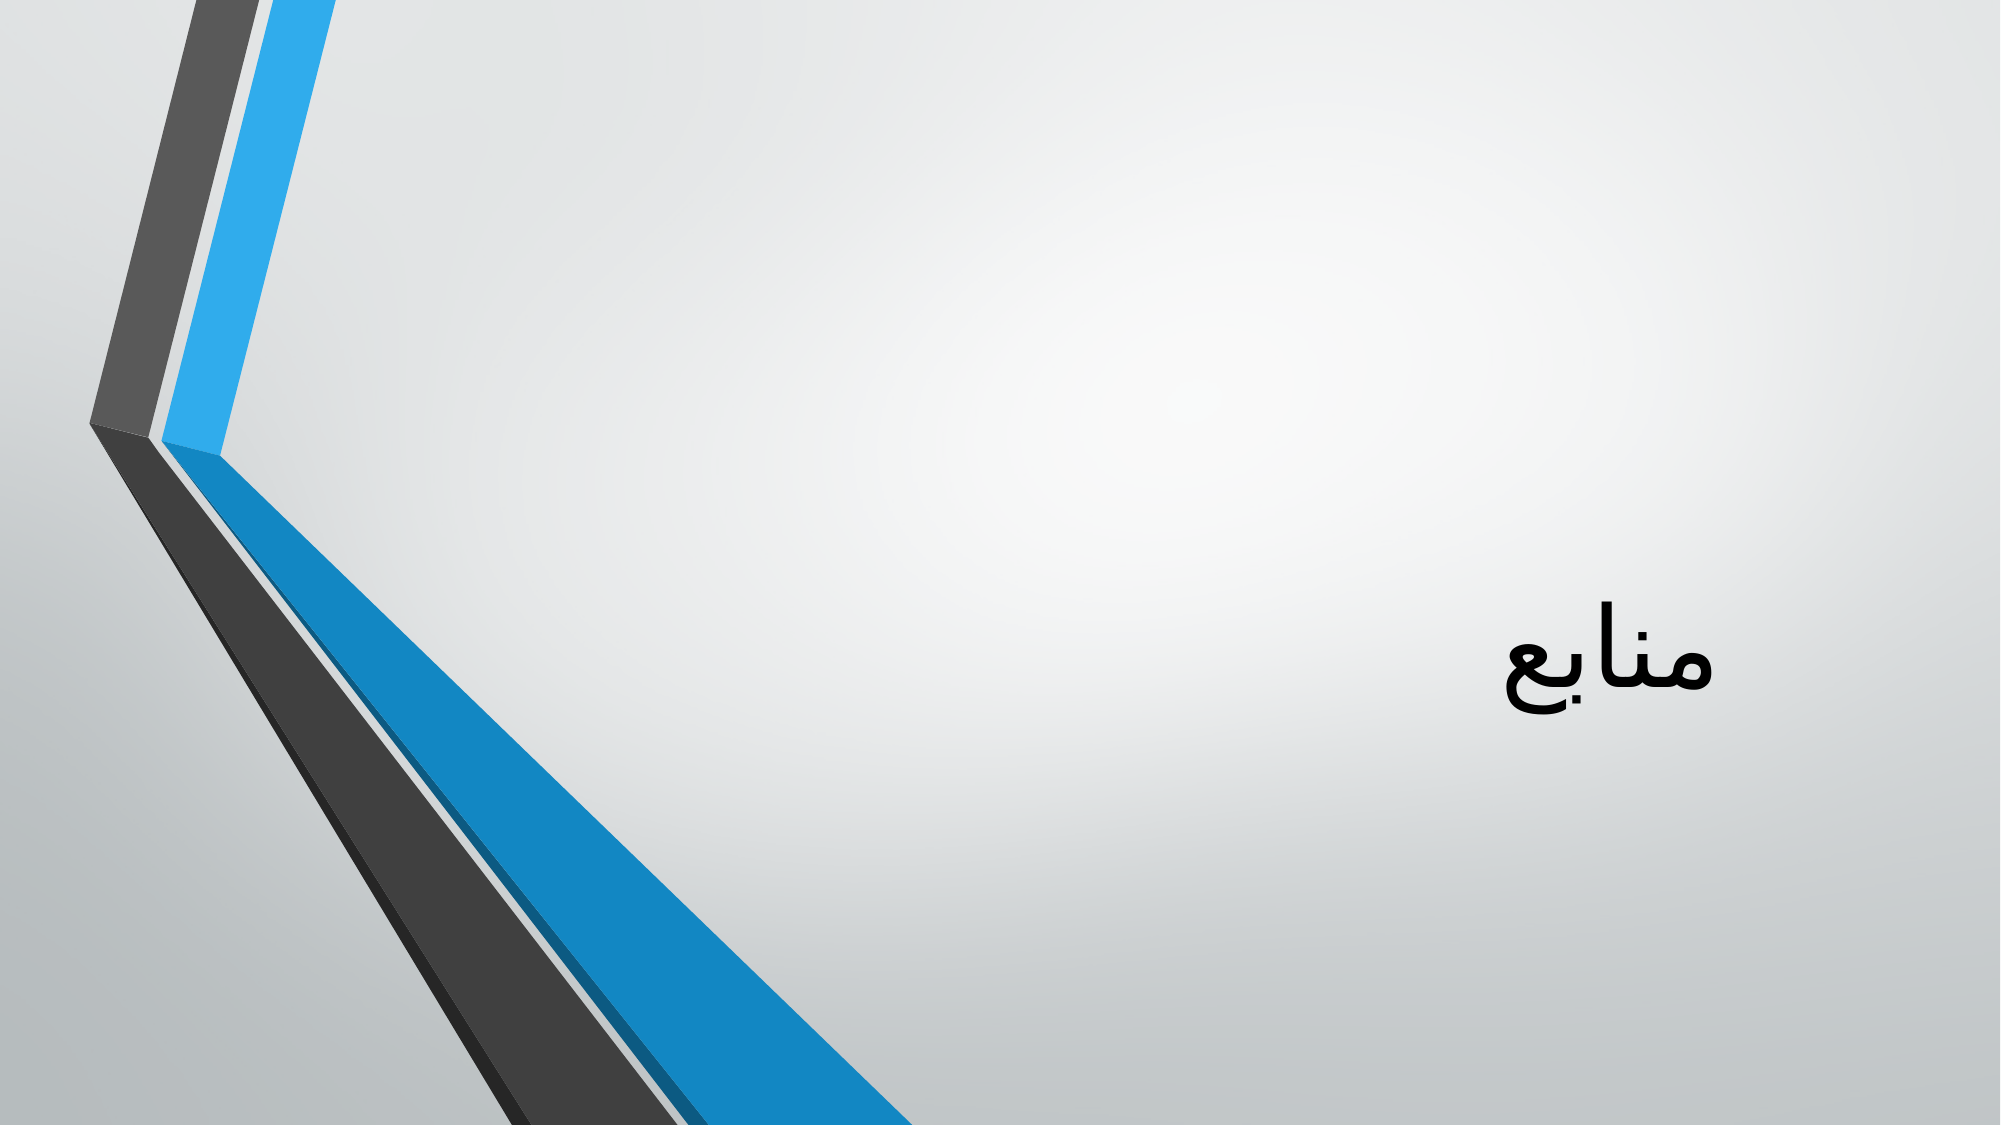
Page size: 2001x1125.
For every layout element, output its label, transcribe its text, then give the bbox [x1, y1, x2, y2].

title منابع [1299, 432, 1922, 718]
